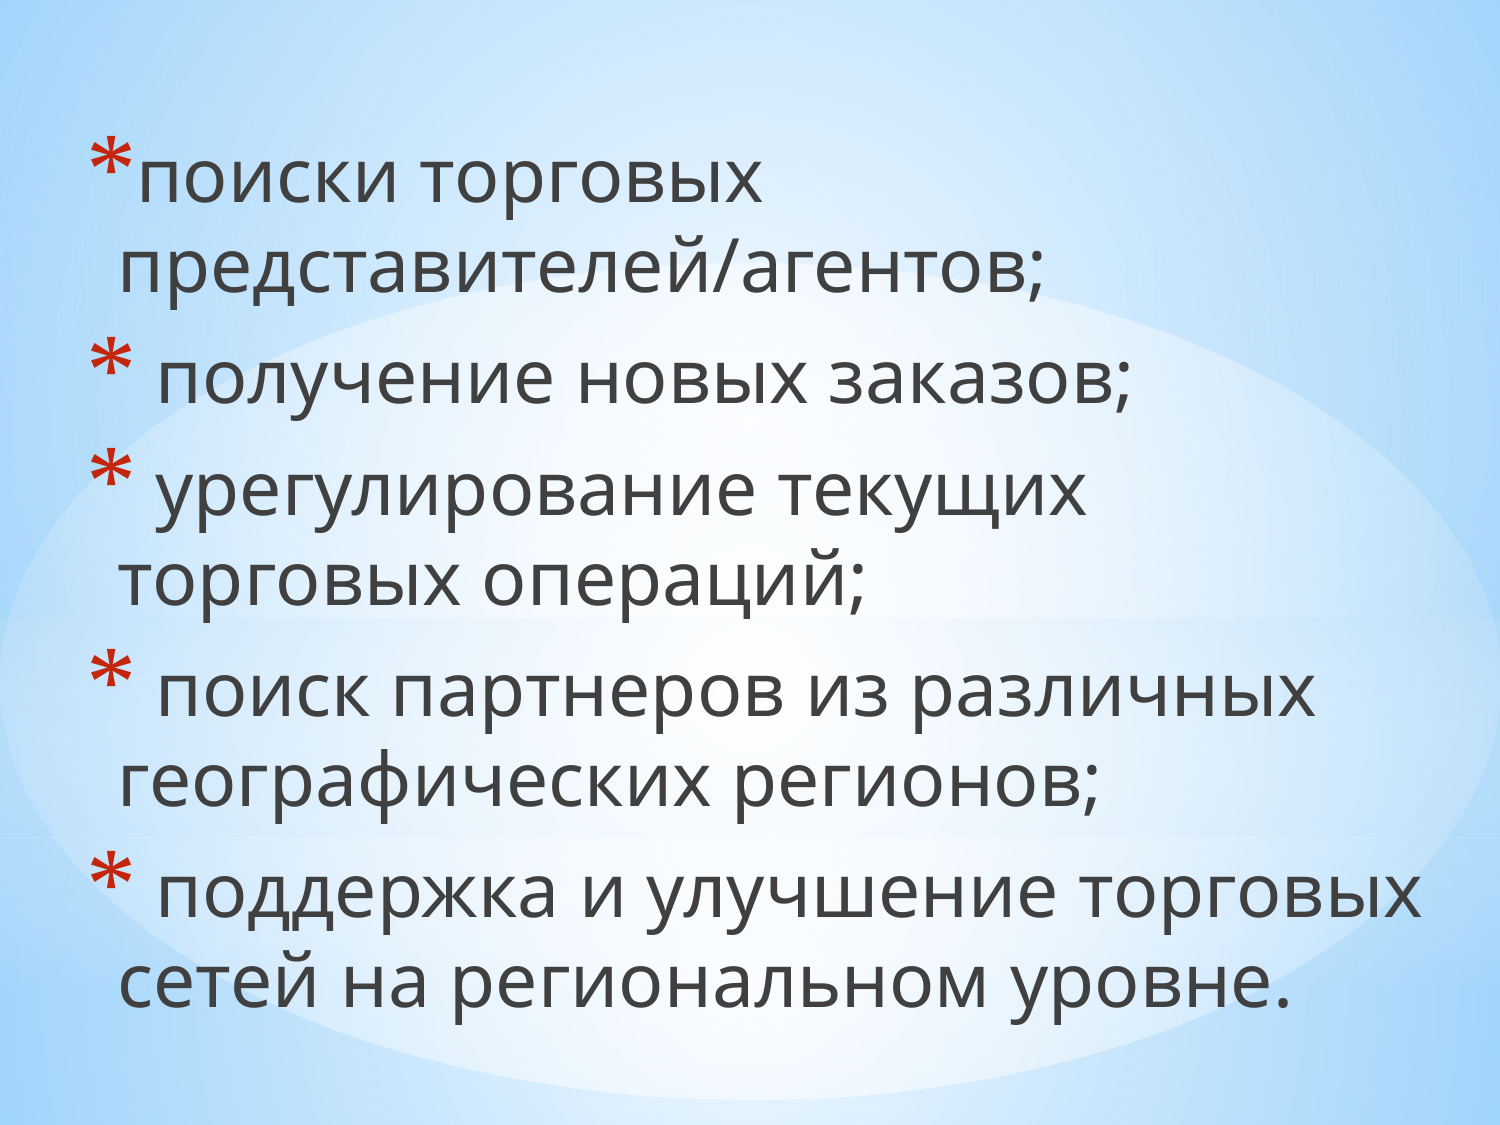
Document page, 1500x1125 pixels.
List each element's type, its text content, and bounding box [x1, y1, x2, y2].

list поиски торговых представителей/агентов; получение новых заказов; урегулирование текущих торговых операций; поиск партнеров из различных географических регионов; поддержка и улучшение торговых сетей на региональном уровне. [64, 120, 1459, 1071]
